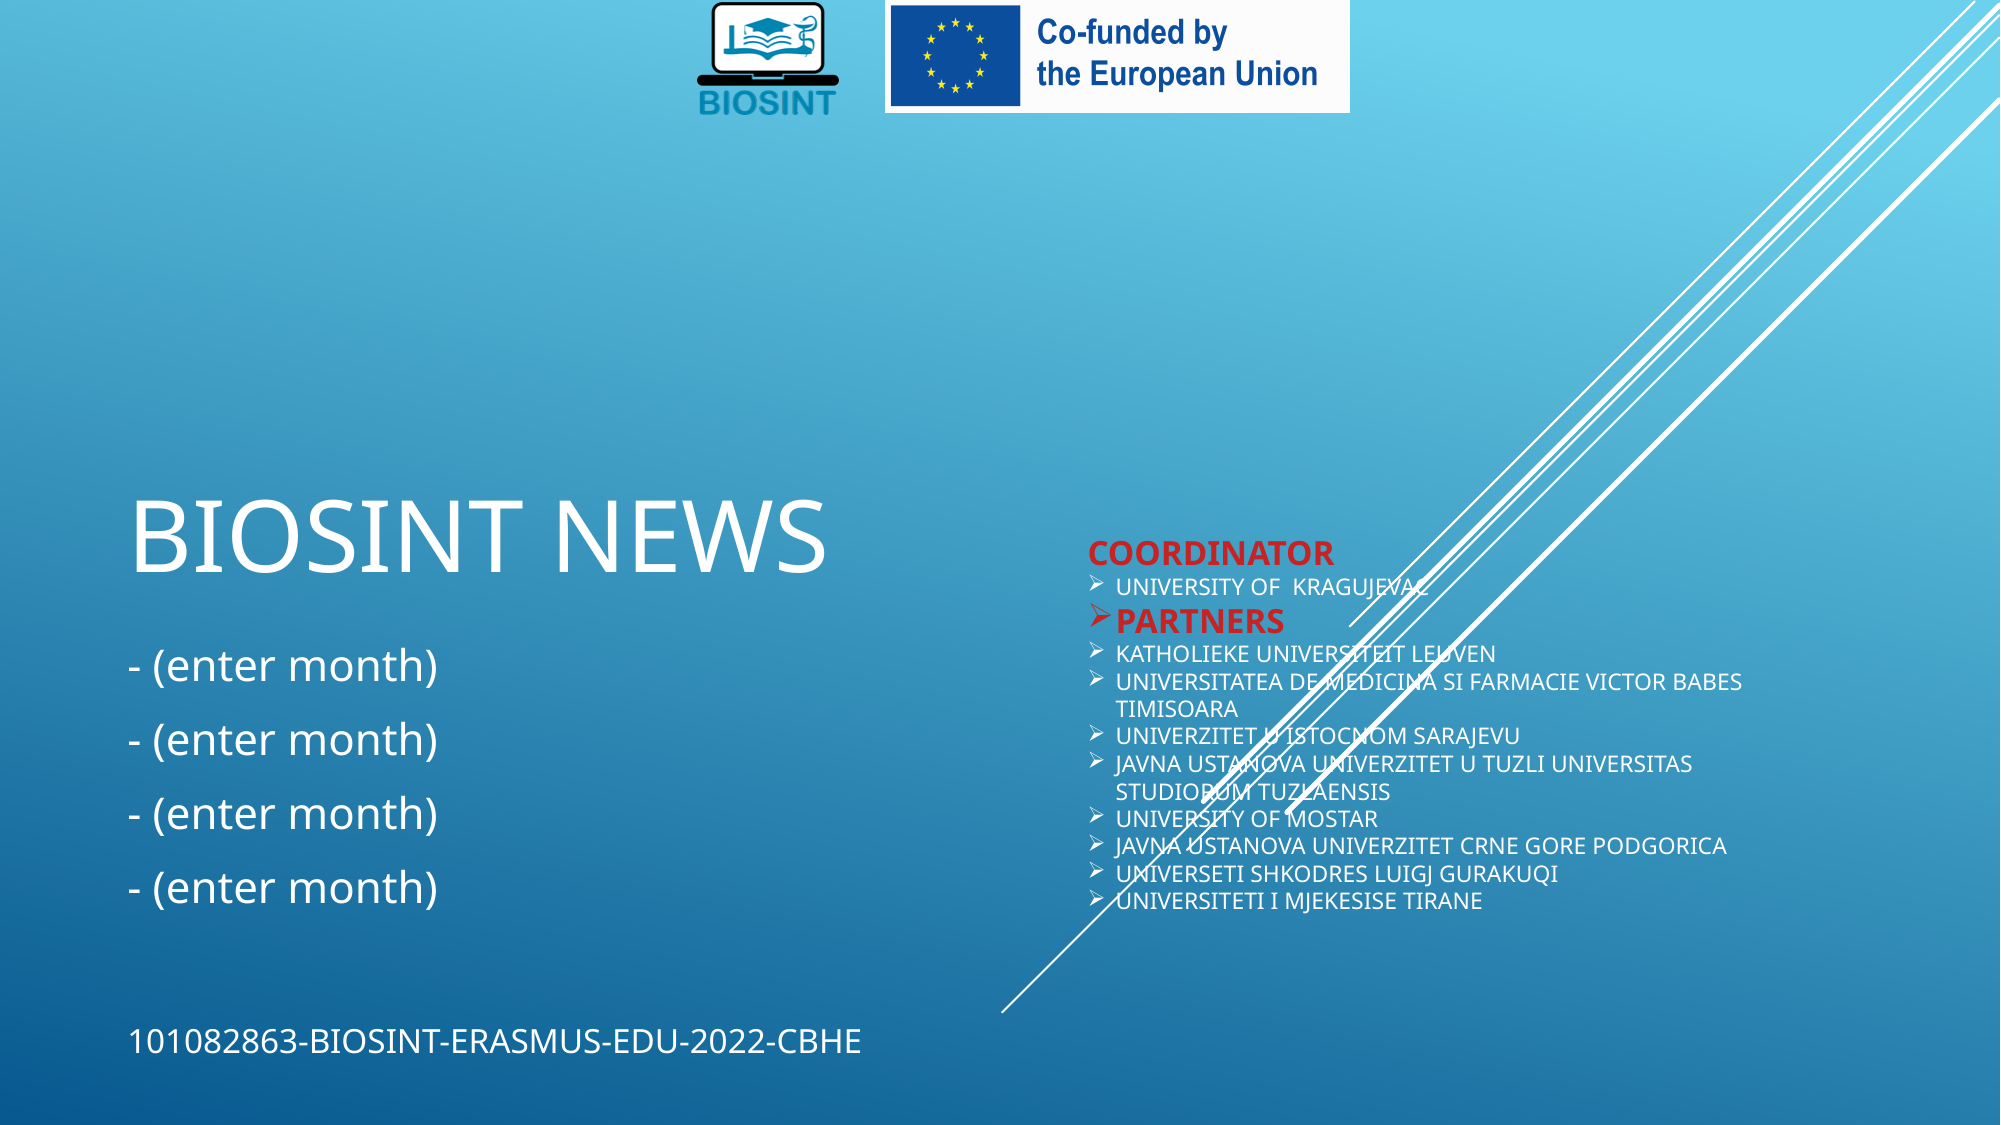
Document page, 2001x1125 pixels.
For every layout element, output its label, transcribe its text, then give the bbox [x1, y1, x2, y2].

picture [738, 95, 751, 110]
footer 101082863-BIOSINT-ERASMUS-EDU-2022-CBHE [112, 1012, 1350, 1073]
picture [885, 0, 1350, 113]
picture [697, 1, 840, 116]
text_box COORDINATOR UNIVERSITY OF KRAGUJEVAC PARTNERS KATHOLIEKE UNIVERSITEIT LEUVEN UNIVERSITATEA DE MEDICINA SI FARMACIE VICTOR BABES TIMISOARA UNIVERZITET U ISTOCNOM SARAJEVU JAVNA USTANOVA UNIVERZITET U TUZLI UNIVERSITAS STUDIORUM TUZLAENSIS UNIVERSITY OF MOSTAR JAVNA USTANOVA UNIVERZITET CRNE GORE PODGORICA UNIVERSETI SHKODRES LUIGJ GURAKUQI UNIVERSITETI I MJEKESISE TIRANE [1072, 525, 1825, 977]
subtitle - (enter month) - (enter month) - (enter month) - (enter month) [112, 630, 1072, 950]
picture [797, 101, 808, 116]
title Biosint NEWS [112, 112, 1425, 600]
